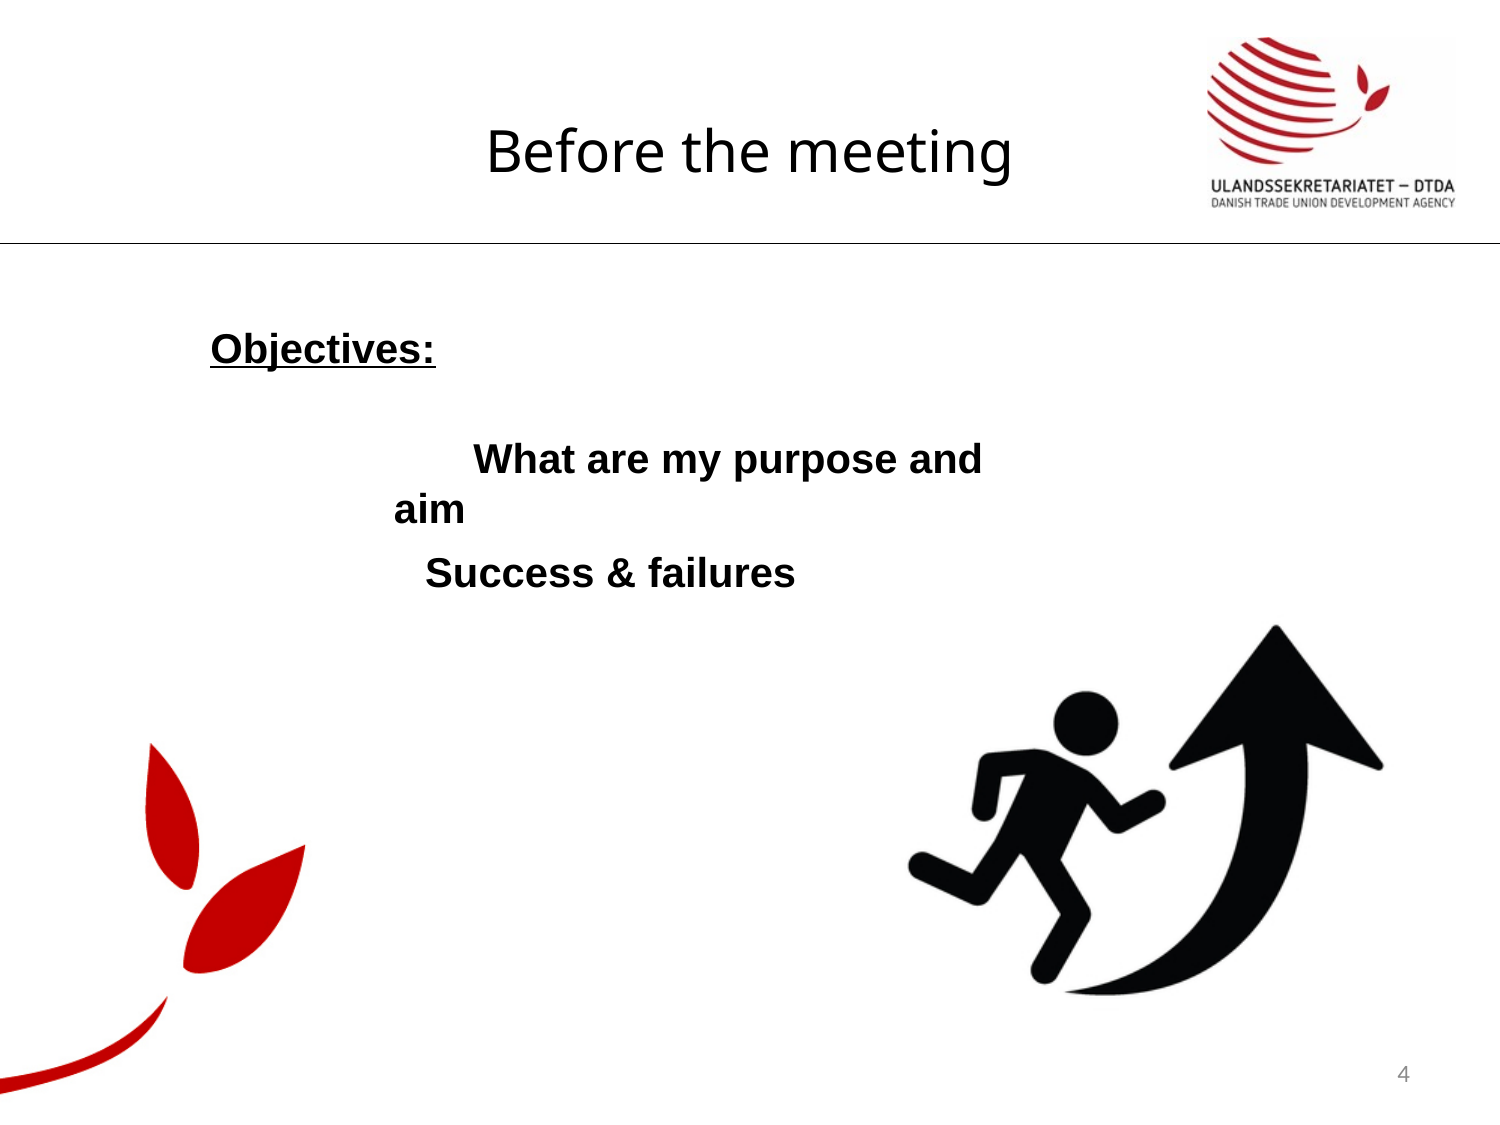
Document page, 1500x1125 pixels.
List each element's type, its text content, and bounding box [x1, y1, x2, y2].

text_box What are my purpose and aim [379, 423, 1003, 589]
picture [879, 550, 1461, 1012]
picture [0, 741, 313, 1118]
text_box Success & failures [410, 538, 812, 604]
slide_number 4 [1074, 1042, 1425, 1103]
picture [1206, 37, 1457, 208]
text_box Objectives: [195, 314, 451, 380]
title Before the meeting [112, 54, 1388, 242]
